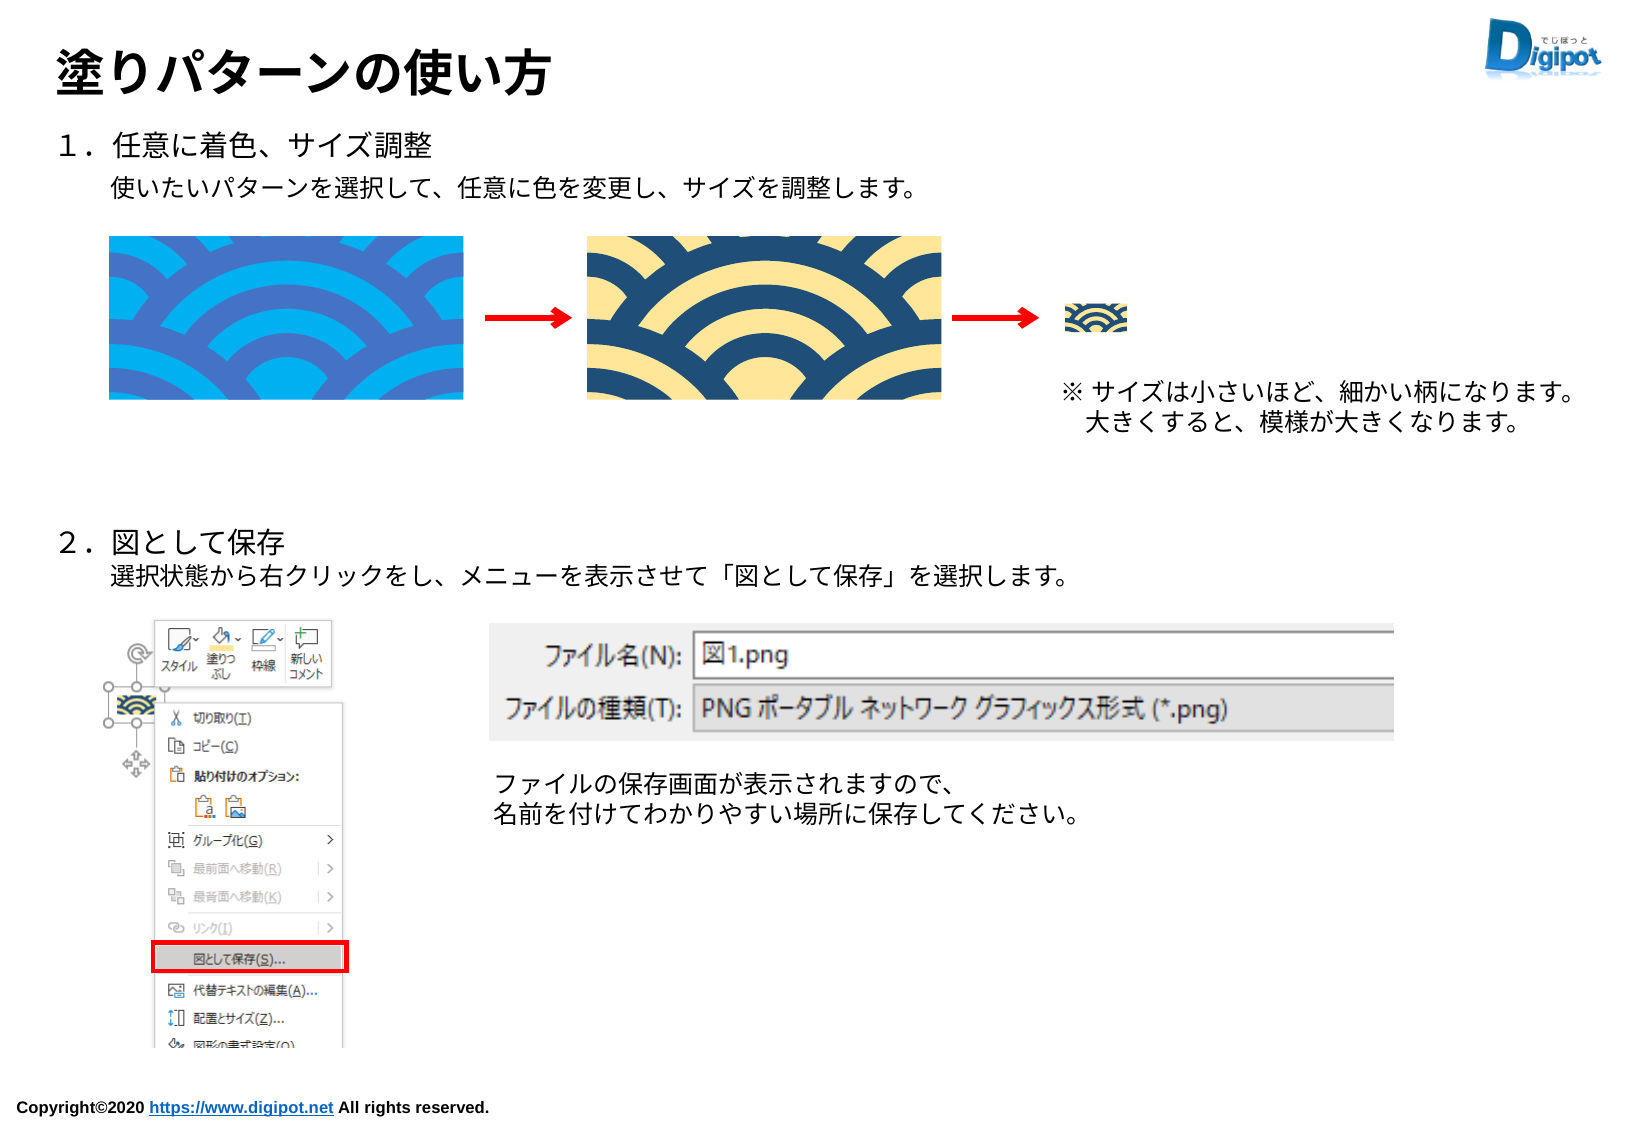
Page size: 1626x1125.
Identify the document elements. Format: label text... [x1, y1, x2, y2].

text_box １．任意に着色、サイズ調整 [38, 119, 448, 170]
text_box 塗りパターンの使い方 [40, 34, 568, 109]
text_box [587, 236, 942, 400]
text_box ファイルの保存画面が表示されますので、 名前を付けてわかりやすい場所に保存してください。 [478, 761, 1108, 836]
text_box ※サイズは小さいほど、細かい柄になります。 大きくすると、模様が大きくなります。 [1045, 369, 1602, 444]
picture [94, 603, 363, 1048]
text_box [109, 236, 464, 400]
text_box 使いたいパターンを選択して、任意に色を変更し、サイズを調整します。 [96, 164, 945, 210]
picture [1485, 18, 1602, 82]
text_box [1065, 303, 1127, 333]
picture [489, 623, 1394, 741]
text_box 選択状態から右クリックをし、メニューを表示させて「図として保存」を選択します。 [95, 552, 1097, 598]
text_box ２．図として保存 [38, 517, 302, 567]
